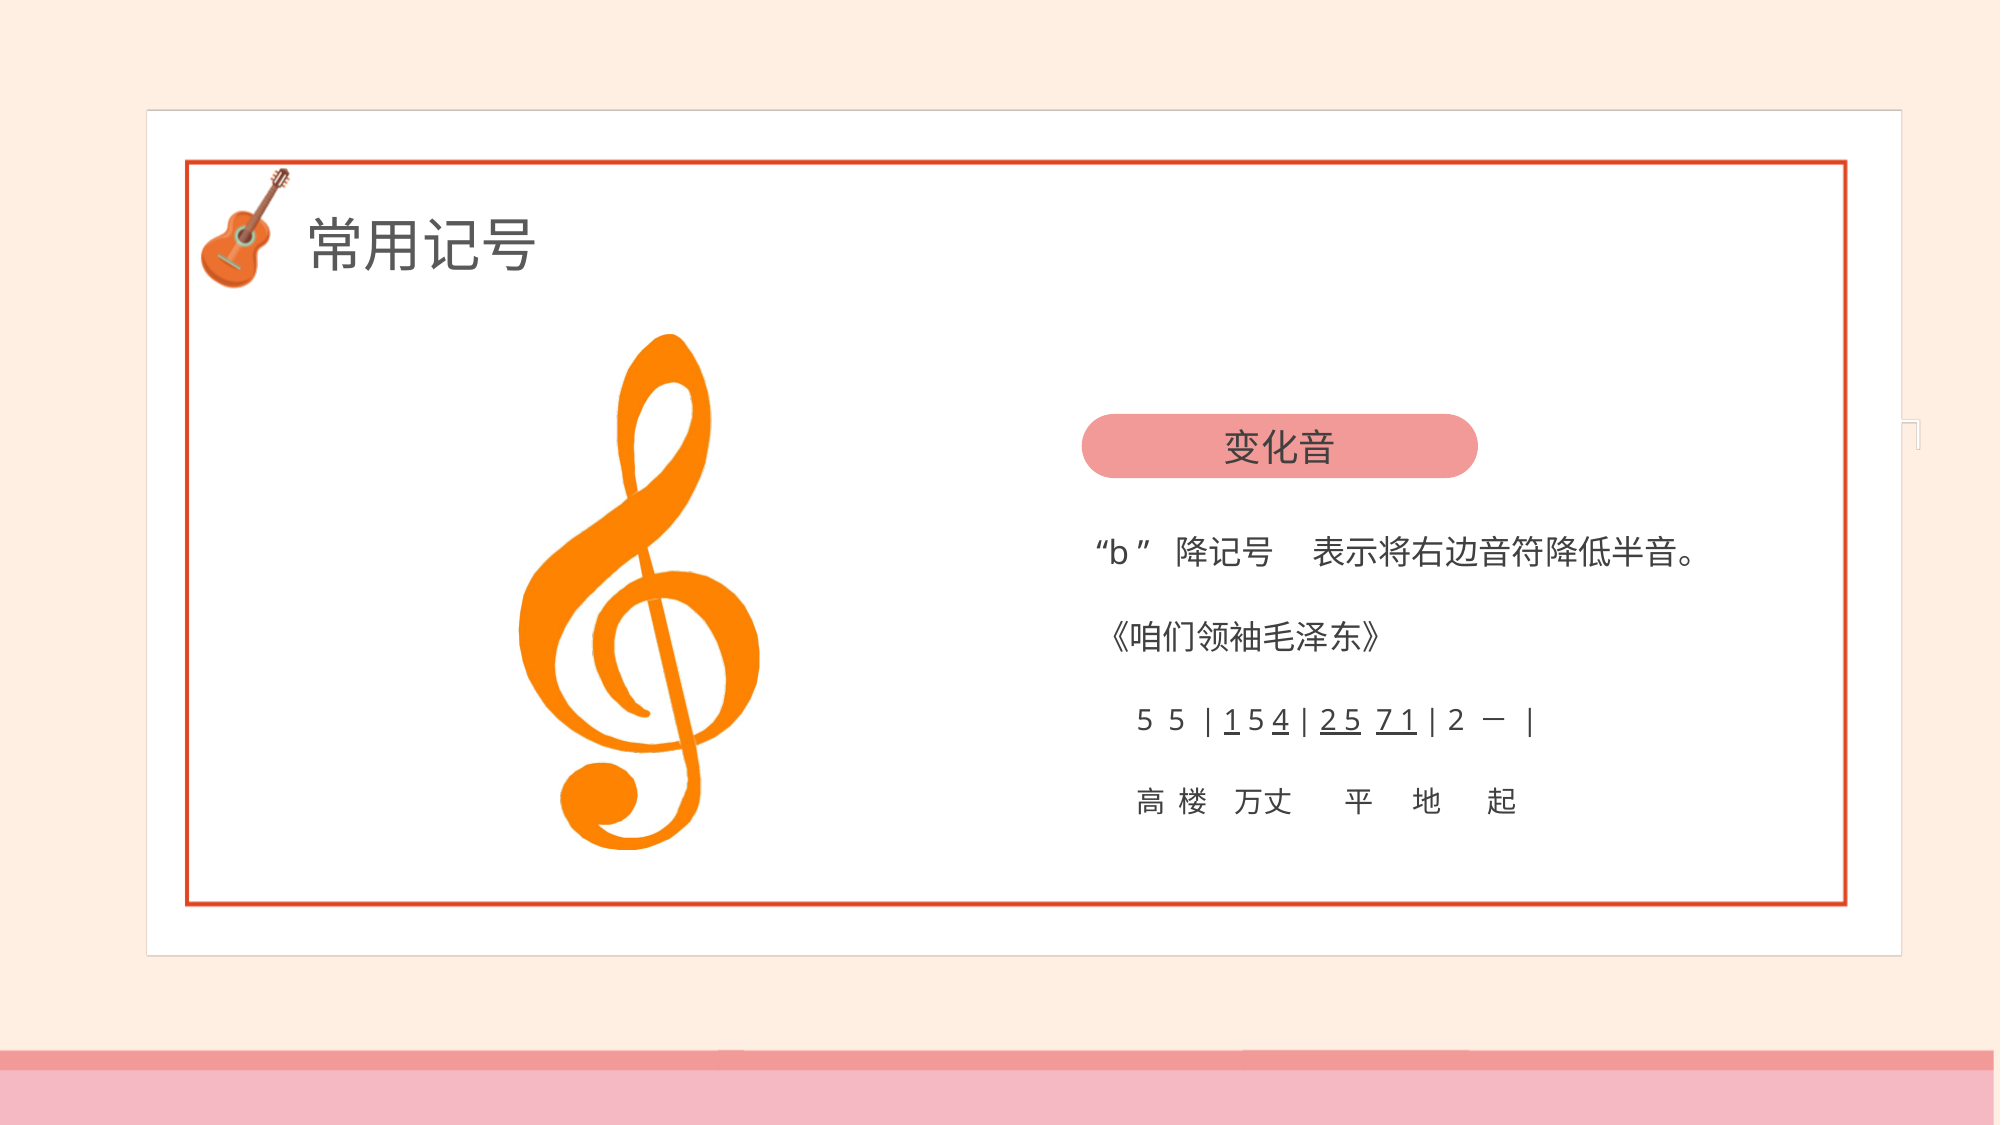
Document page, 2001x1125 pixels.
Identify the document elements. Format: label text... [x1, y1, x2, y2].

picture [107, 40, 1926, 1014]
text_box 《咱们领袖毛泽东》 [1081, 608, 2000, 664]
text_box 变化音 [1080, 412, 1480, 480]
text_box 高 楼 万丈 平 地 起 [1121, 776, 2000, 827]
text_box 5 5 | 1 5 4 | 2 5 7 1 | 2 － | [1121, 693, 1689, 744]
text_box “b ” 降记号 表示将右边音符降低半音。 [1081, 523, 2000, 579]
text_box 常用记号 [332, 201, 987, 286]
picture [0, 1035, 1994, 1125]
